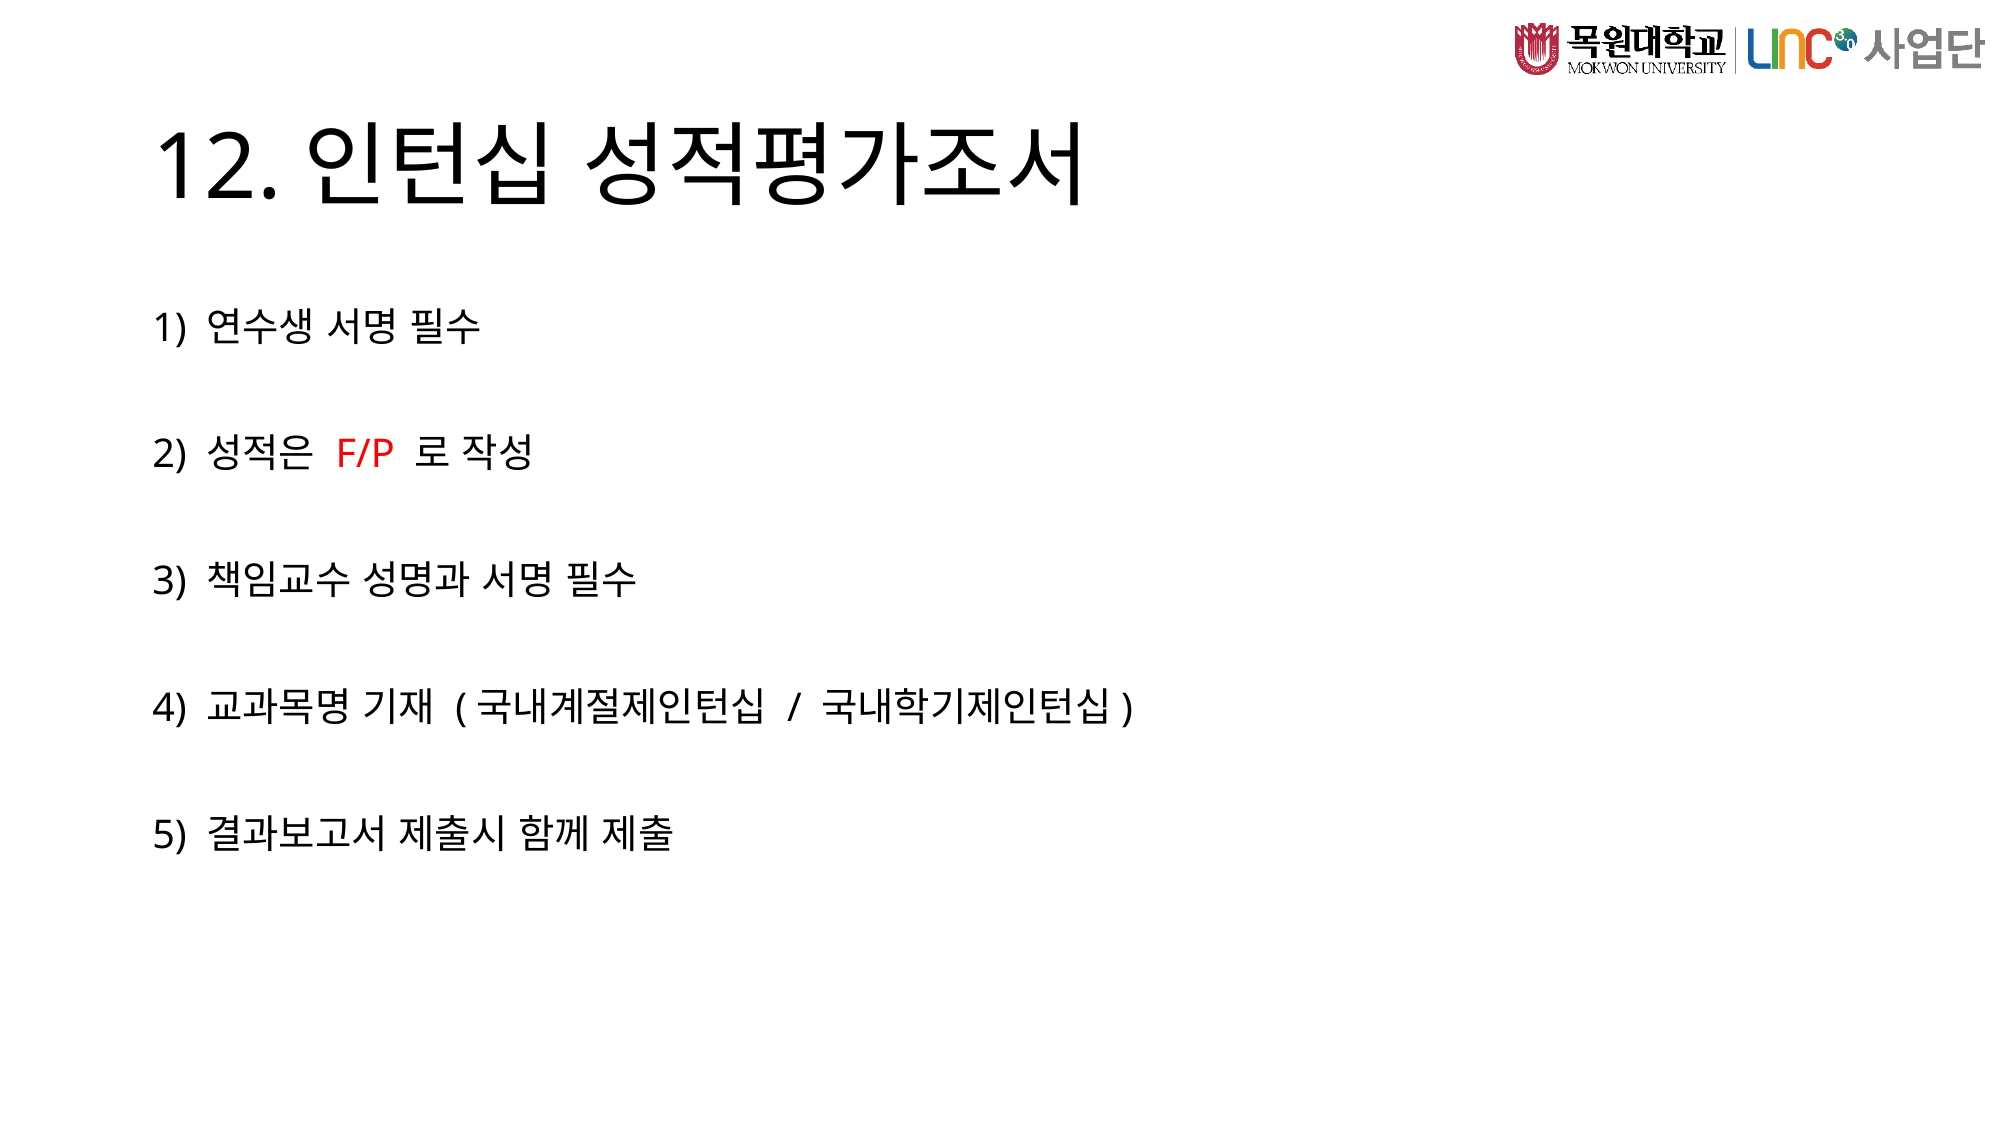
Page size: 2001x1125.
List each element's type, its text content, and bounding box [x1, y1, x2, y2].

list 1) 연수생 서명 필수 2) 성적은 F/P 로 작성 3) 책임교수 성명과 서명 필수 4) 교과목명 기재 (국내계절제인턴십 / 국내학기제인턴십) 5) 결과보고서 제출시 함께 제출 [137, 299, 1863, 1014]
picture [1515, 23, 1985, 75]
title 12.인턴십 성적평가조서 [137, 59, 1863, 278]
